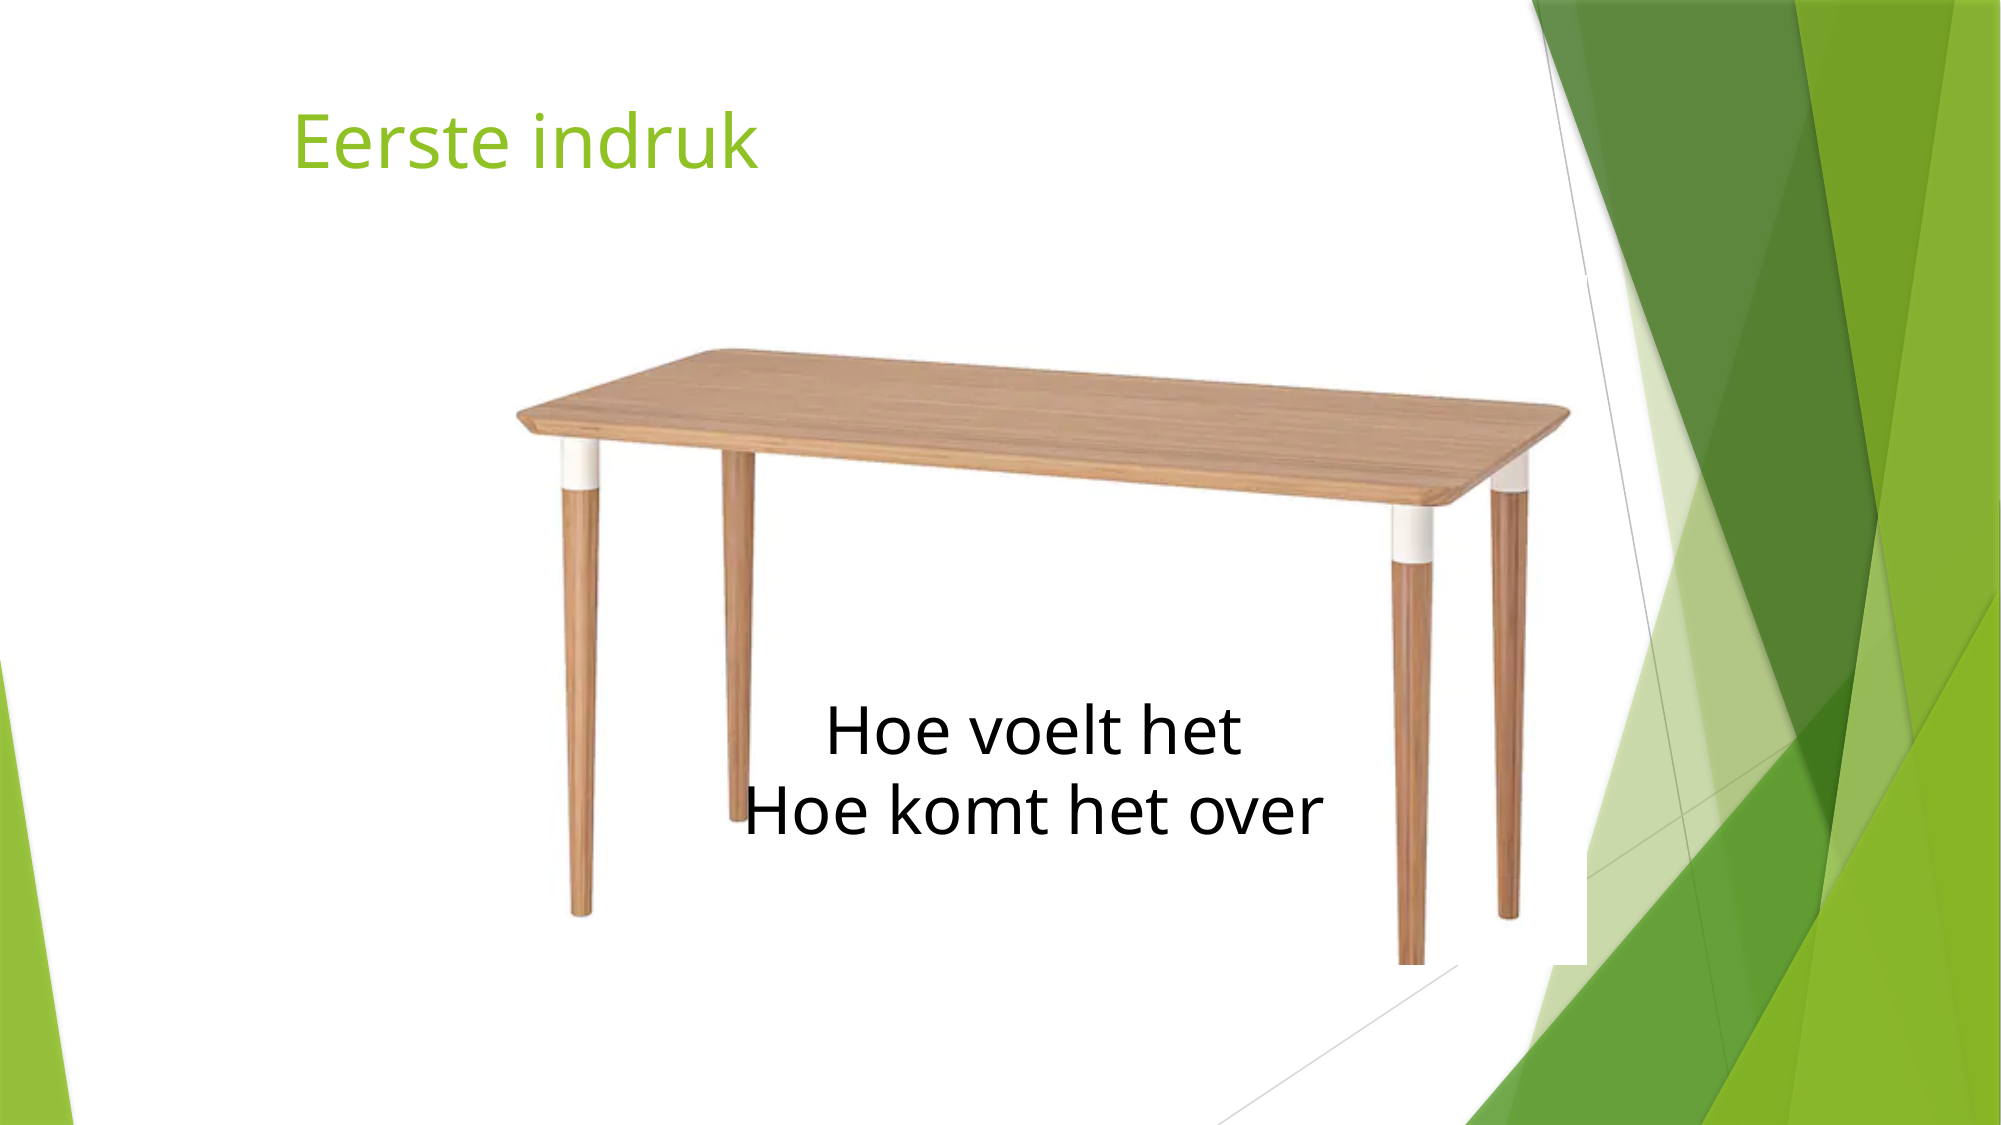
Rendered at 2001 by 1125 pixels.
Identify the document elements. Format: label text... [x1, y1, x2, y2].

title Eerste indruk [273, 45, 1900, 233]
picture [486, 275, 1588, 965]
